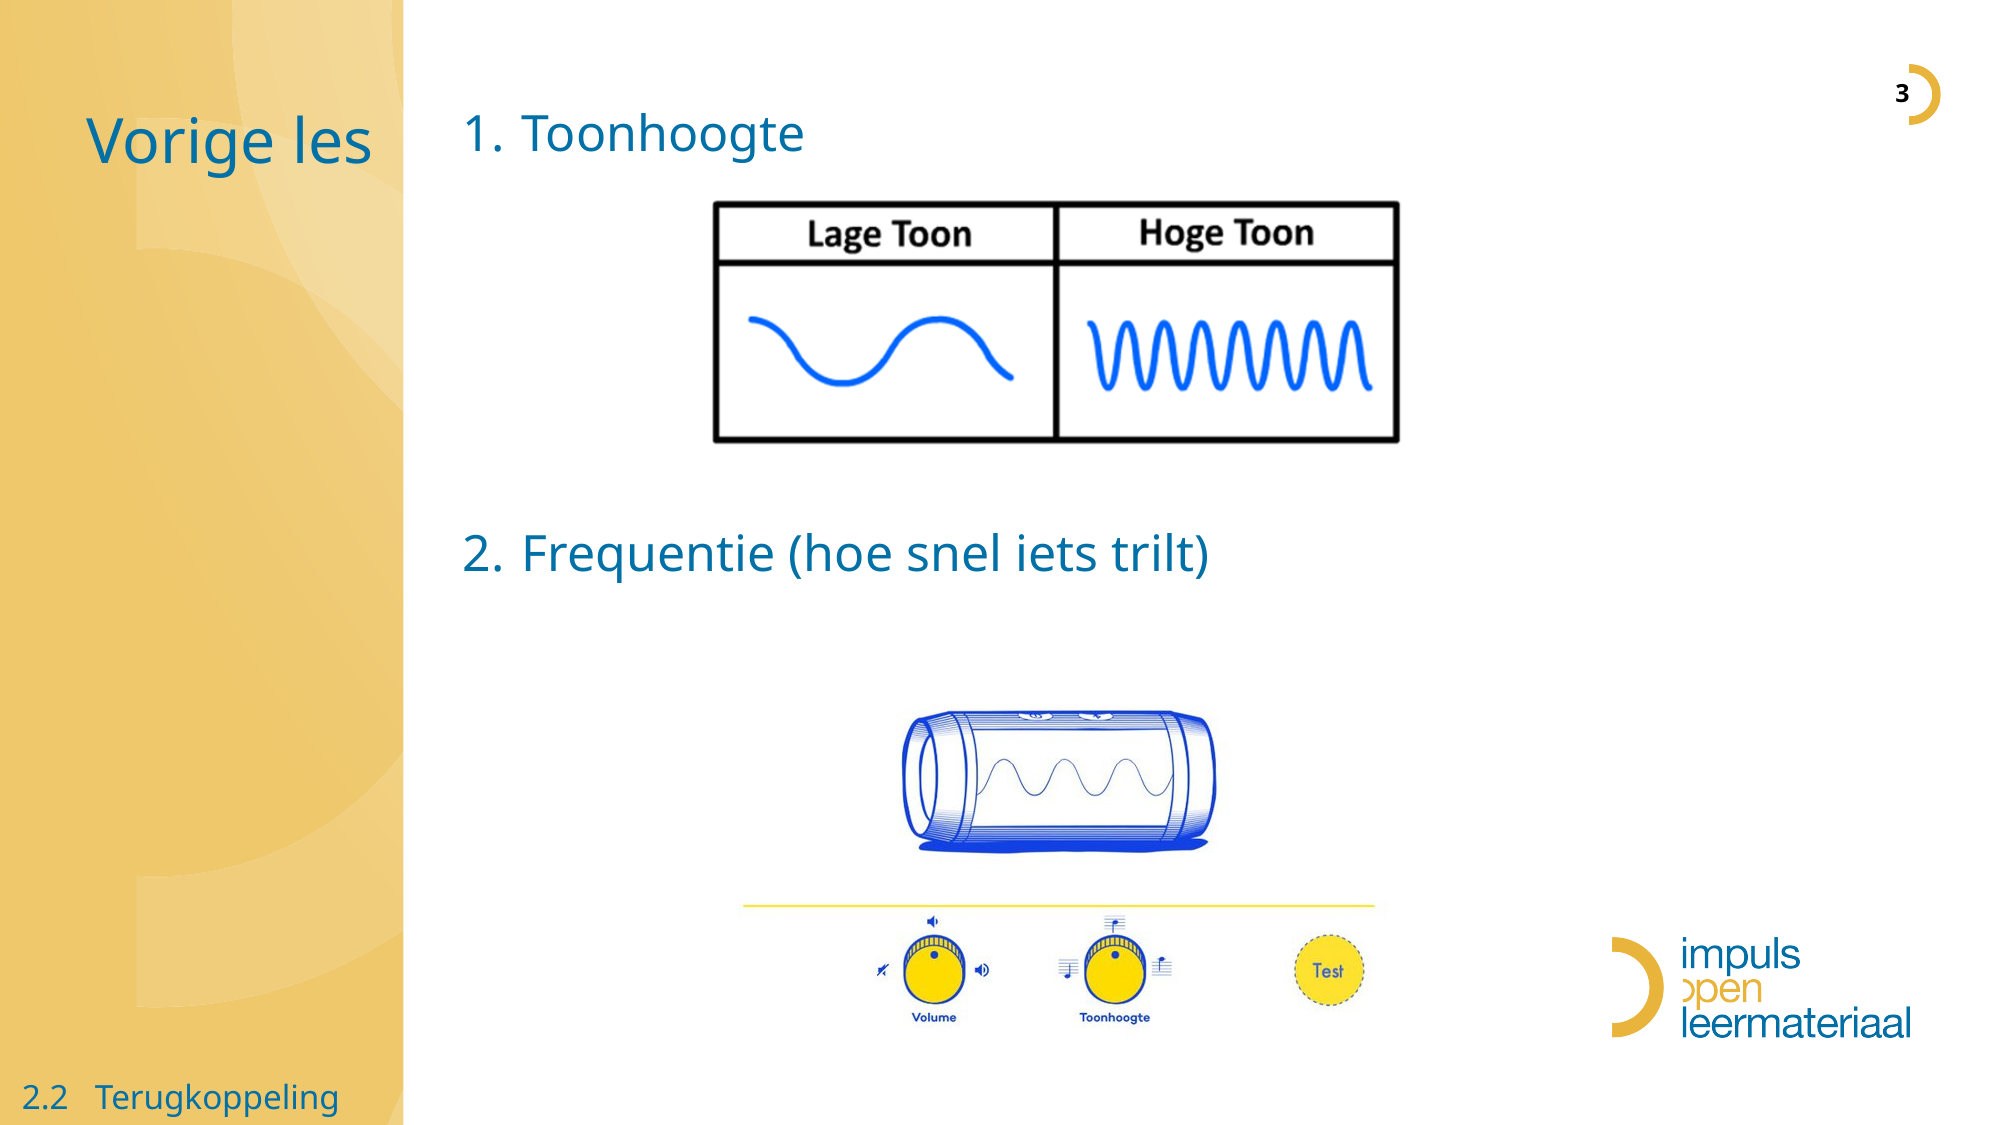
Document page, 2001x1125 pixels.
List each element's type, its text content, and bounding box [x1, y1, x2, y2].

title Vorige les [47, 101, 375, 193]
picture [1752, 1018, 1761, 1038]
list Toonhoogte Frequentie (hoe snel iets trilt) [462, 101, 1910, 894]
picture [711, 196, 1409, 448]
picture [1694, 1028, 1716, 1038]
text_box 2.2 Terugkoppeling [21, 1076, 348, 1116]
picture [1845, 1019, 1853, 1038]
picture [1717, 1018, 1727, 1023]
picture [1612, 937, 1910, 1038]
picture [690, 598, 1432, 1096]
picture [1909, 64, 1941, 125]
picture [1766, 1018, 1775, 1038]
picture [1695, 1018, 1705, 1023]
picture [0, 0, 404, 1125]
picture [1865, 1027, 1875, 1034]
picture [1787, 1027, 1797, 1034]
picture [1887, 1027, 1897, 1034]
picture [1822, 1018, 1833, 1023]
